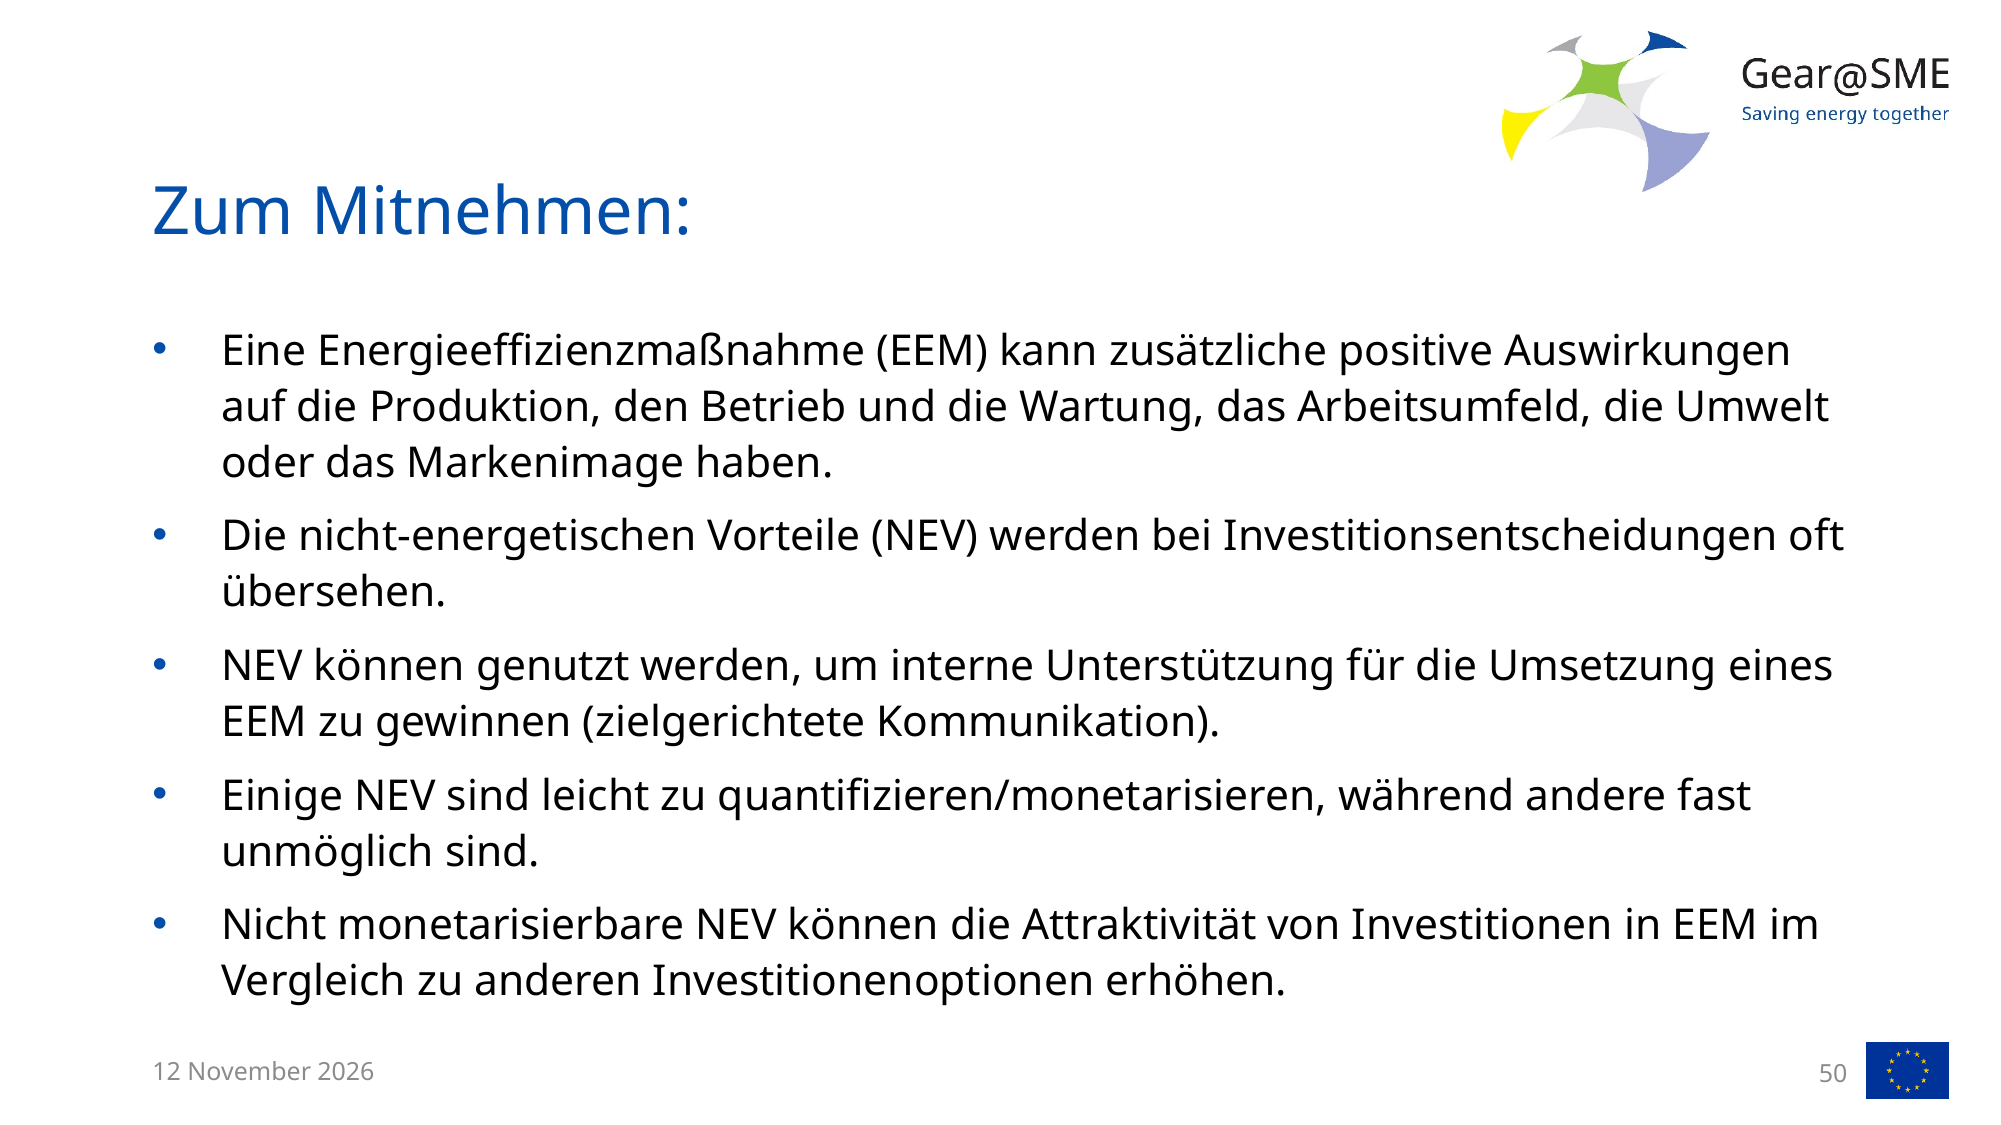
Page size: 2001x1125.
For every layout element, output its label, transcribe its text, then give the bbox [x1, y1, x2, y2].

slide_number 50 [1412, 1044, 1863, 1104]
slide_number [137, 1042, 588, 1103]
list Eine Energieeffizienzmaßnahme (EEM) kann zusätzliche positive Auswirkungen auf die Produktion, den Betrieb und die Wartung, das Arbeitsumfeld, die Umwelt oder das Markenimage haben. Die nicht-energetischen Vorteile (NEV) werden bei Investitionsentscheidungen oft übersehen. NEV können genutzt werden, um interne Unterstützung für die Umsetzung eines EEM zu gewinnen (zielgerichtete Kommunikation). Einige NEV sind leicht zu quantifizieren/monetarisieren, während andere fast unmöglich sind. Nicht monetarisierbare NEV können die Attraktivität von Investitionen in EEM im Vergleich zu anderen Investitionenoptionen erhöhen. [137, 310, 1863, 1014]
picture [1502, 31, 1949, 192]
picture [1866, 1042, 1949, 1099]
title Zum Mitnehmen: [137, 165, 1863, 260]
